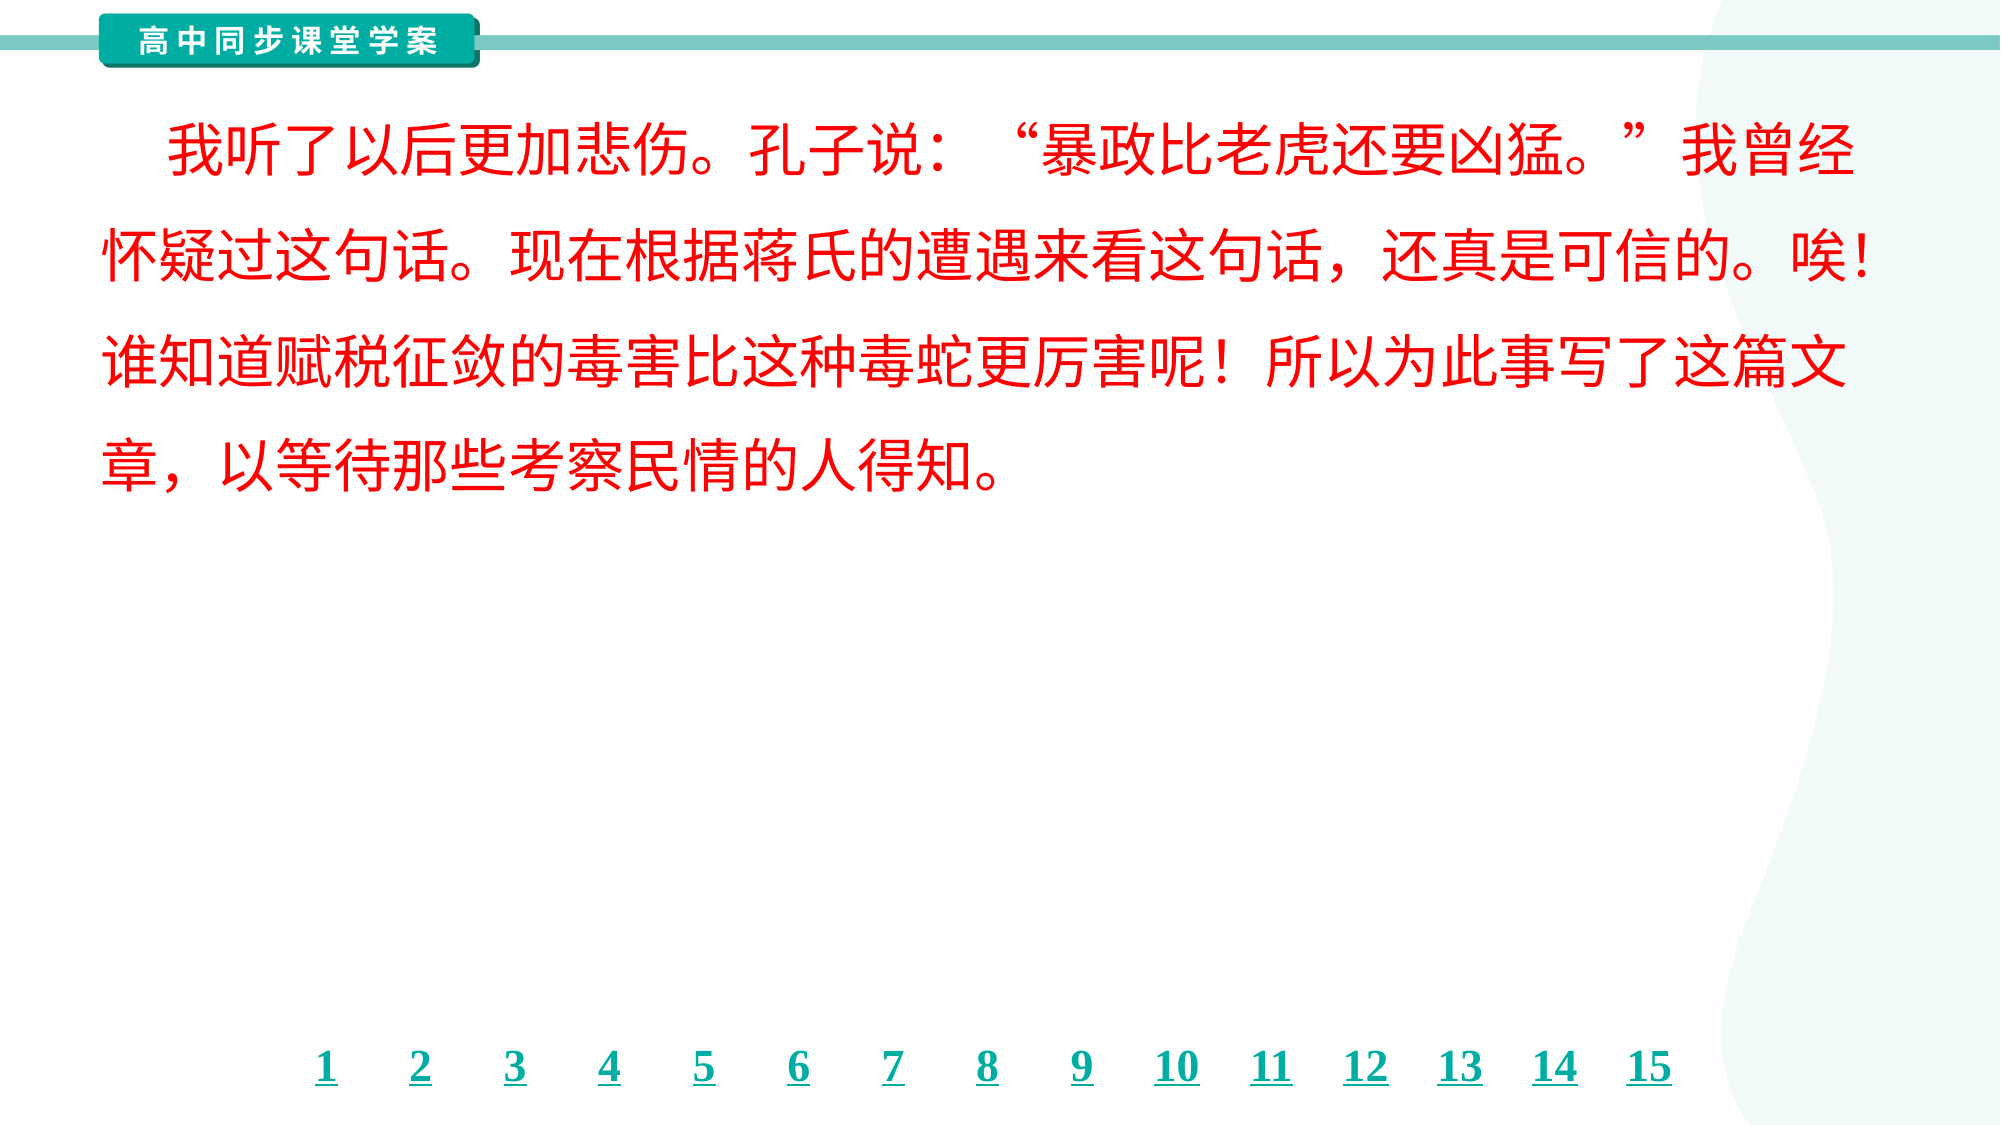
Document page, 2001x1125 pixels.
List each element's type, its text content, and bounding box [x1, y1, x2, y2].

picture [0, 0, 2000, 1125]
text_box 我听了以后更加悲伤。孔子说：“暴政比老虎还要凶猛。”我曾经 怀疑过这句话。现在根据蒋氏的遭遇来看这句话，还真是可信的。唉！ 谁知道赋税征敛的毒害比这种毒蛇更厉害呢！所以为此事写了这篇文 章，以等待那些考察民情的人得知。 [100, 76, 1899, 489]
